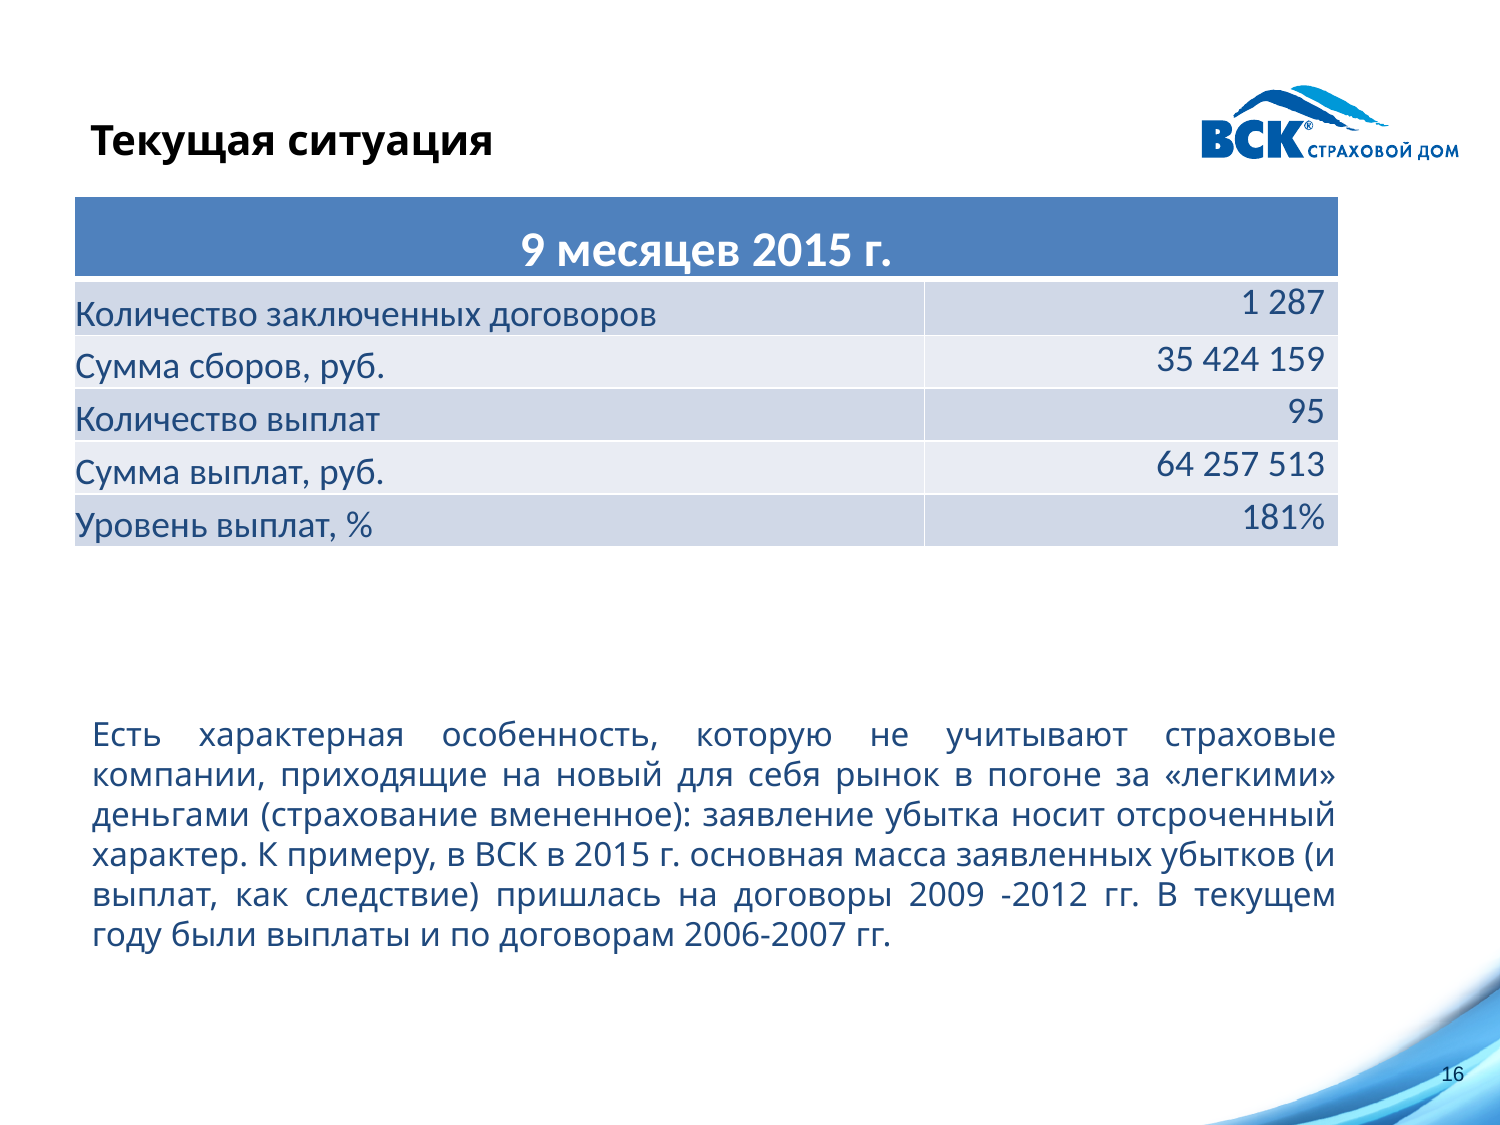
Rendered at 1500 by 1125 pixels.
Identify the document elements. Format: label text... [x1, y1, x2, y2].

table_cell Сумма выплат, руб. [75, 442, 924, 493]
table_cell 1 287 [925, 282, 1338, 335]
table_cell Сумма сборов, руб. [75, 336, 924, 387]
table_cell 64 257 513 [925, 442, 1338, 493]
table_header 9 месяцев 2015 г. [75, 197, 1338, 276]
table_cell 35 424 159 [925, 336, 1338, 387]
table_cell Количество выплат [75, 389, 924, 440]
table_cell 95 [925, 389, 1338, 440]
title Текущая ситуация [75, 45, 1197, 195]
table_cell Количество заключенных договоров [75, 282, 924, 335]
table_cell Уровень выплат, % [75, 495, 924, 546]
table_cell 181% [925, 495, 1338, 546]
picture [1197, 945, 1500, 1125]
text_box Есть характерная особенность, которую не учитывают страховые компании, приходящие на новый для себя рынок в погоне за «легкими» деньгами (страхование вмененное): заявление убытка носит отсроченный характер. К примеру, в ВСК в 2015 г. основная масса заявленных убытков (и выплат, как следствие) пришлась на договоры 2009 -2012 гг. В текущем году были выплаты и по договорам 2006-2007 гг. [77, 586, 1353, 961]
slide_number 16 [1415, 1042, 1480, 1103]
